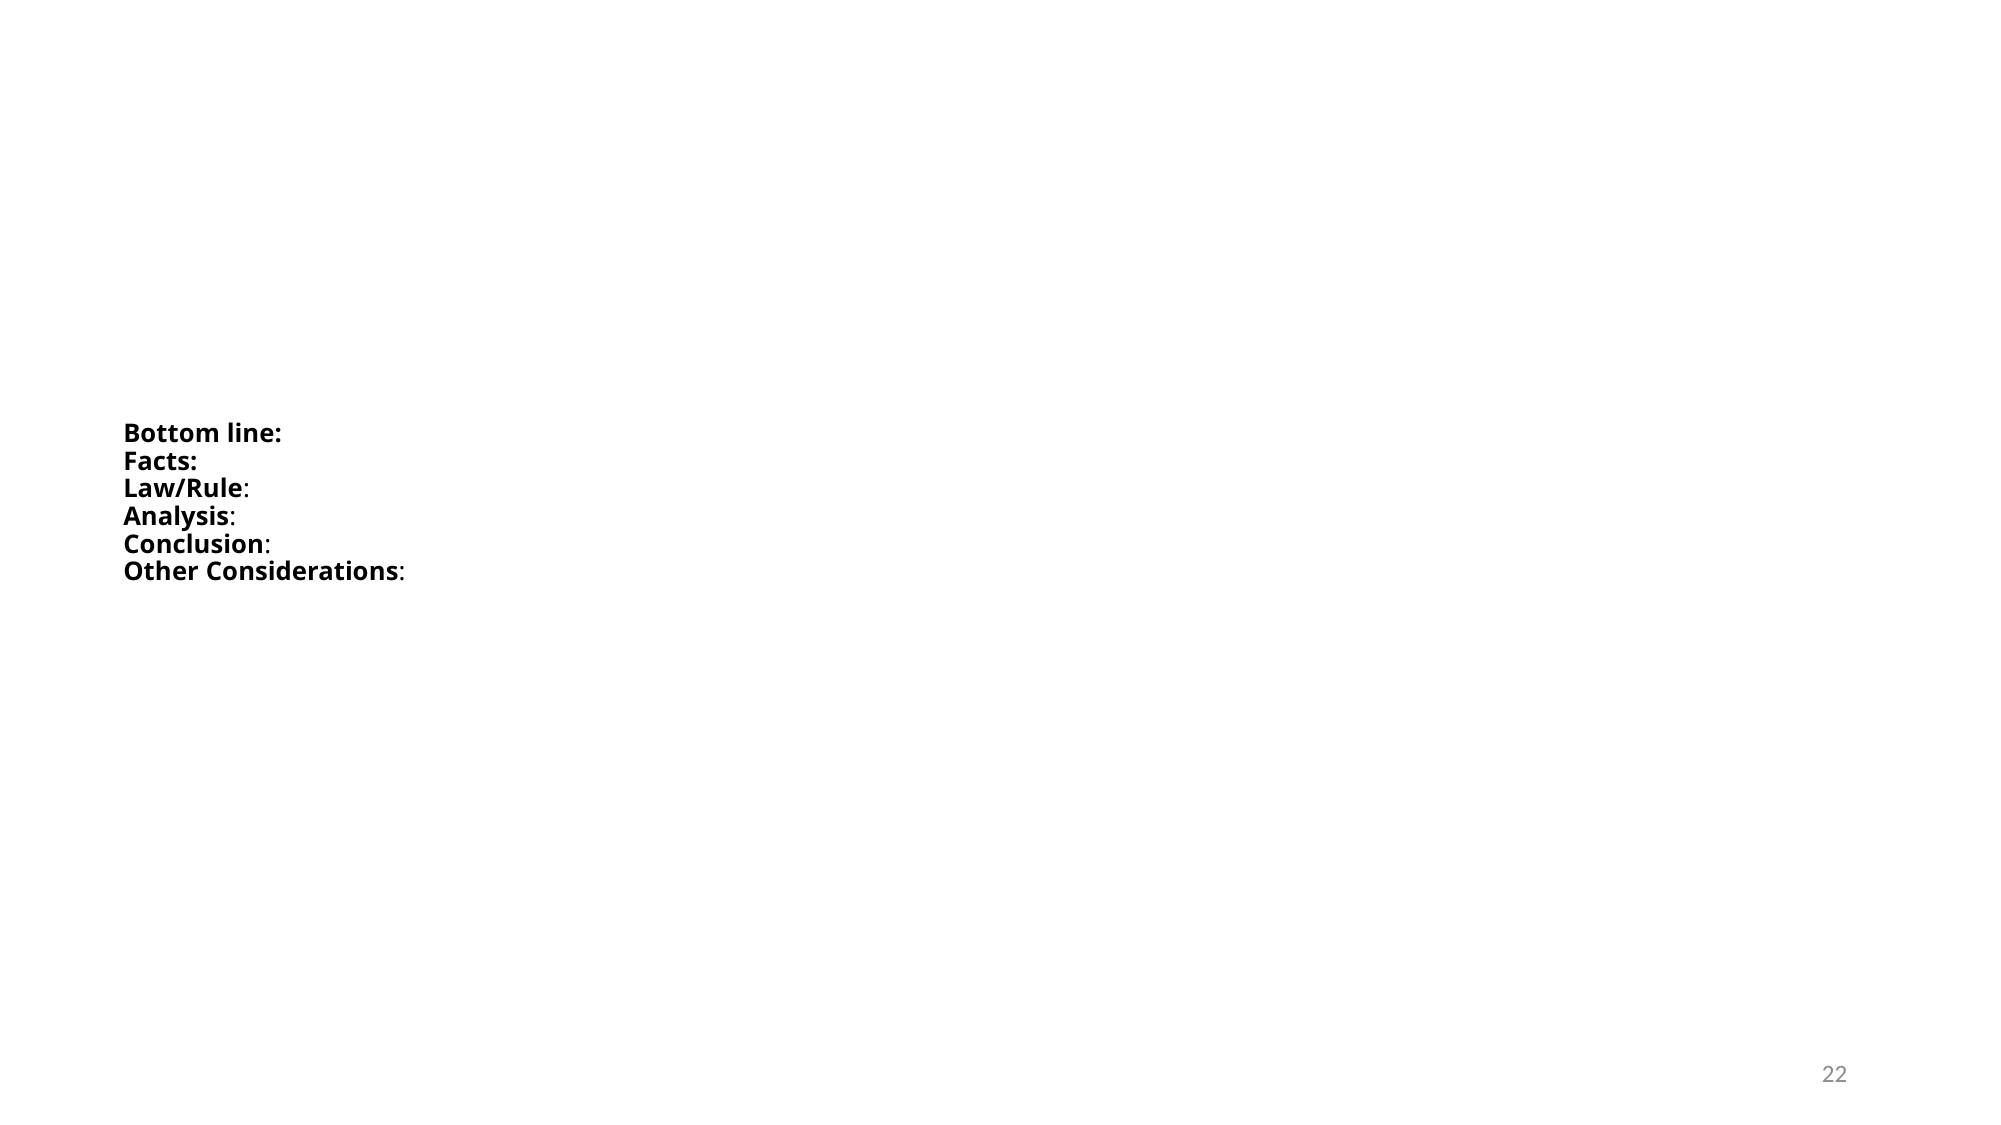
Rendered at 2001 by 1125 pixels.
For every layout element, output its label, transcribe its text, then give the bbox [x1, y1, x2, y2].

slide_number 22 [1412, 1042, 1863, 1103]
title Bottom line: Facts: Law/Rule: Analysis: Conclusion: Other Considerations: [108, 409, 1834, 628]
